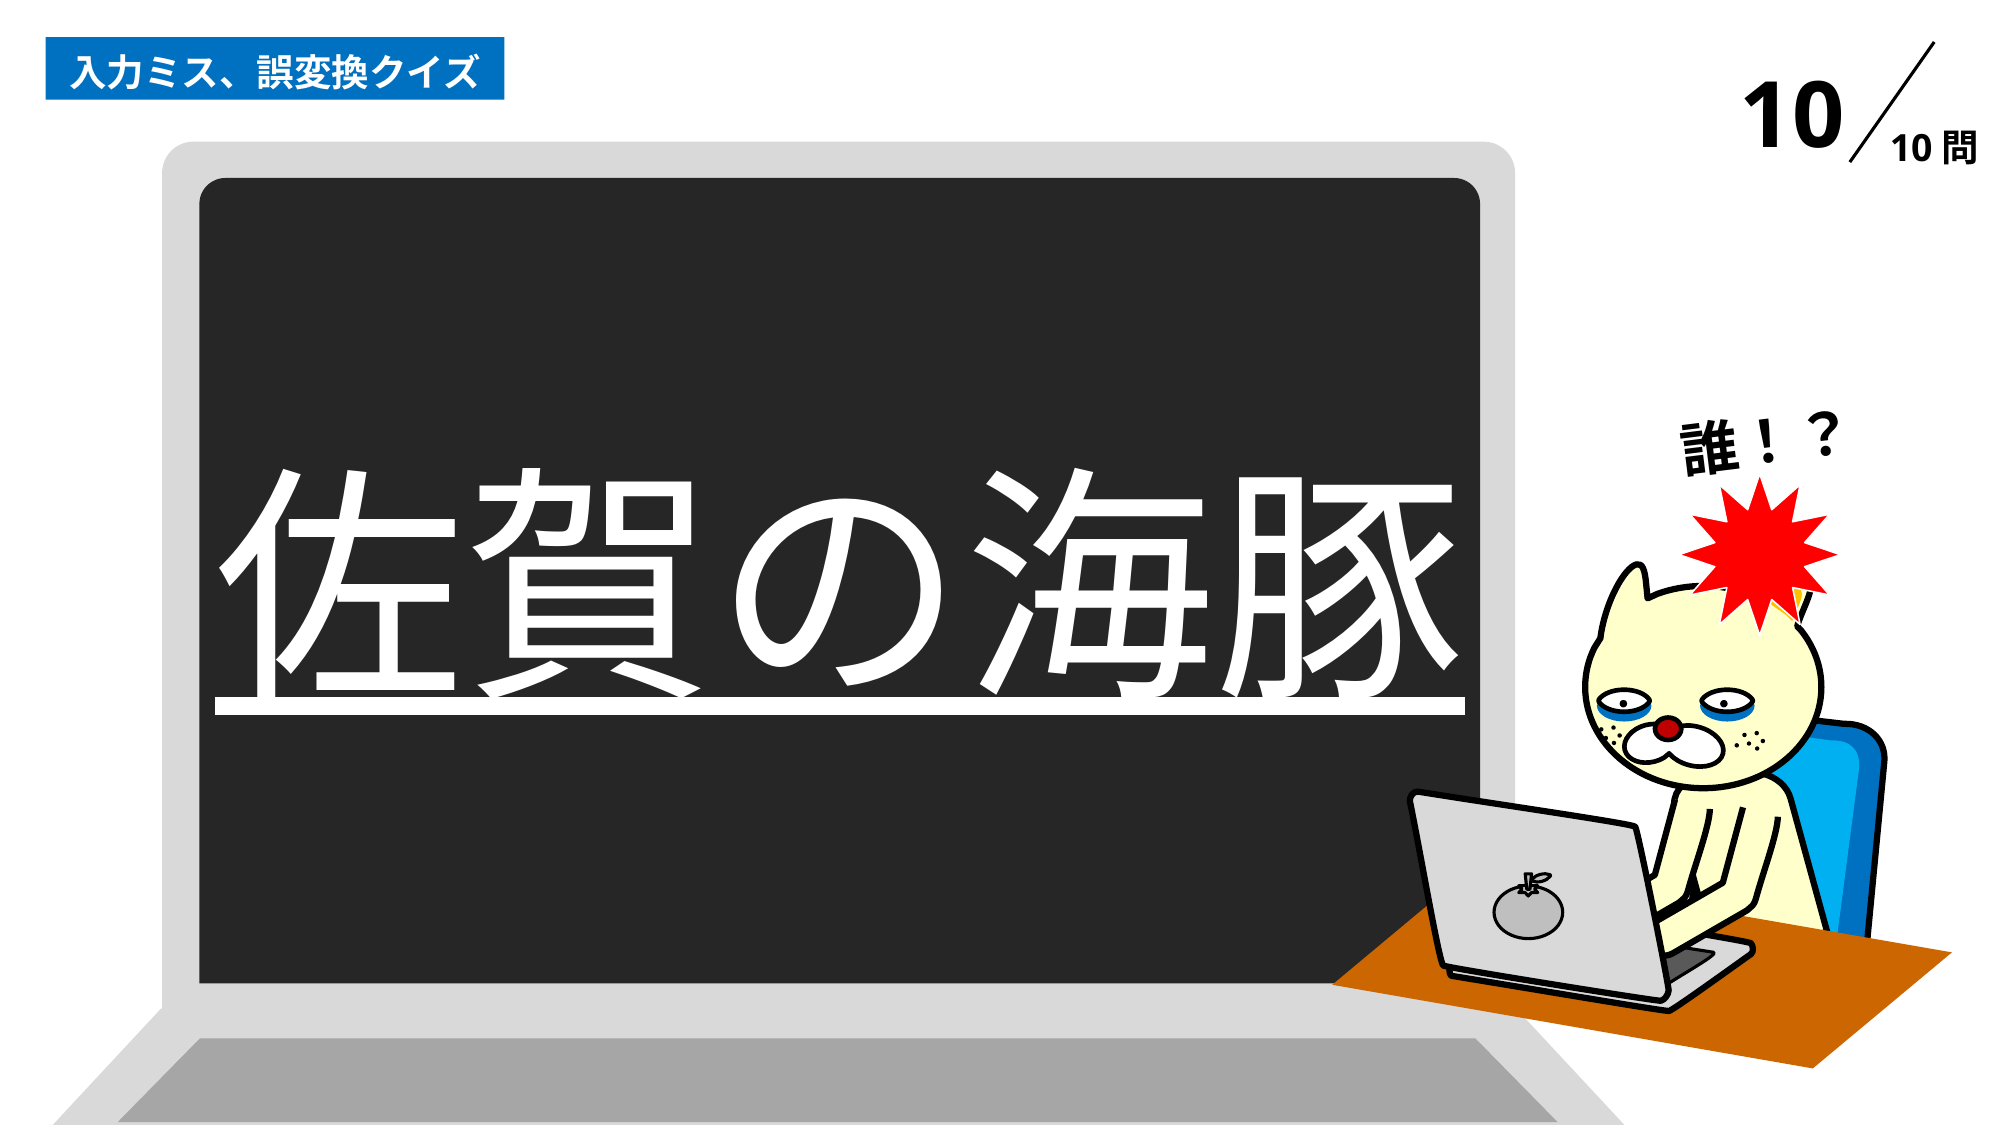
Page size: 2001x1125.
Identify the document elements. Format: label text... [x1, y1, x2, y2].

text_box [1807, 720, 1885, 937]
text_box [1598, 725, 1623, 746]
text_box [1678, 483, 1841, 636]
text_box [1720, 699, 1728, 708]
text_box [199, 177, 1481, 984]
text_box 10 [1725, 48, 1860, 173]
text_box [1619, 699, 1628, 708]
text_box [1849, 41, 1935, 163]
text_box 10問 [1875, 116, 1995, 177]
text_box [1452, 917, 1750, 1001]
text_box [1766, 737, 1860, 932]
text_box [1771, 601, 1793, 622]
text_box [1674, 774, 1827, 930]
text_box [1688, 807, 1778, 916]
text_box 誰！？ [1660, 384, 1874, 495]
text_box [1701, 689, 1753, 712]
text_box [1598, 689, 1650, 712]
text_box [1793, 588, 1802, 609]
text_box [1471, 917, 1952, 1069]
text_box [1332, 936, 1449, 1006]
text_box [1585, 564, 1822, 789]
text_box [1672, 799, 1710, 891]
text_box [1596, 701, 1652, 722]
text_box [1625, 723, 1724, 767]
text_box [1395, 810, 1683, 982]
text_box [52, 1008, 1625, 1125]
text_box [162, 141, 1516, 1008]
text_box [1654, 717, 1682, 740]
text_box [117, 1038, 1558, 1123]
text_box [1692, 885, 1698, 899]
text_box [1700, 701, 1755, 722]
text_box 佐賀の海豚 [199, 421, 1480, 737]
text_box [1734, 730, 1766, 751]
text_box 入力ミス、誤変換クイズ [45, 37, 505, 100]
